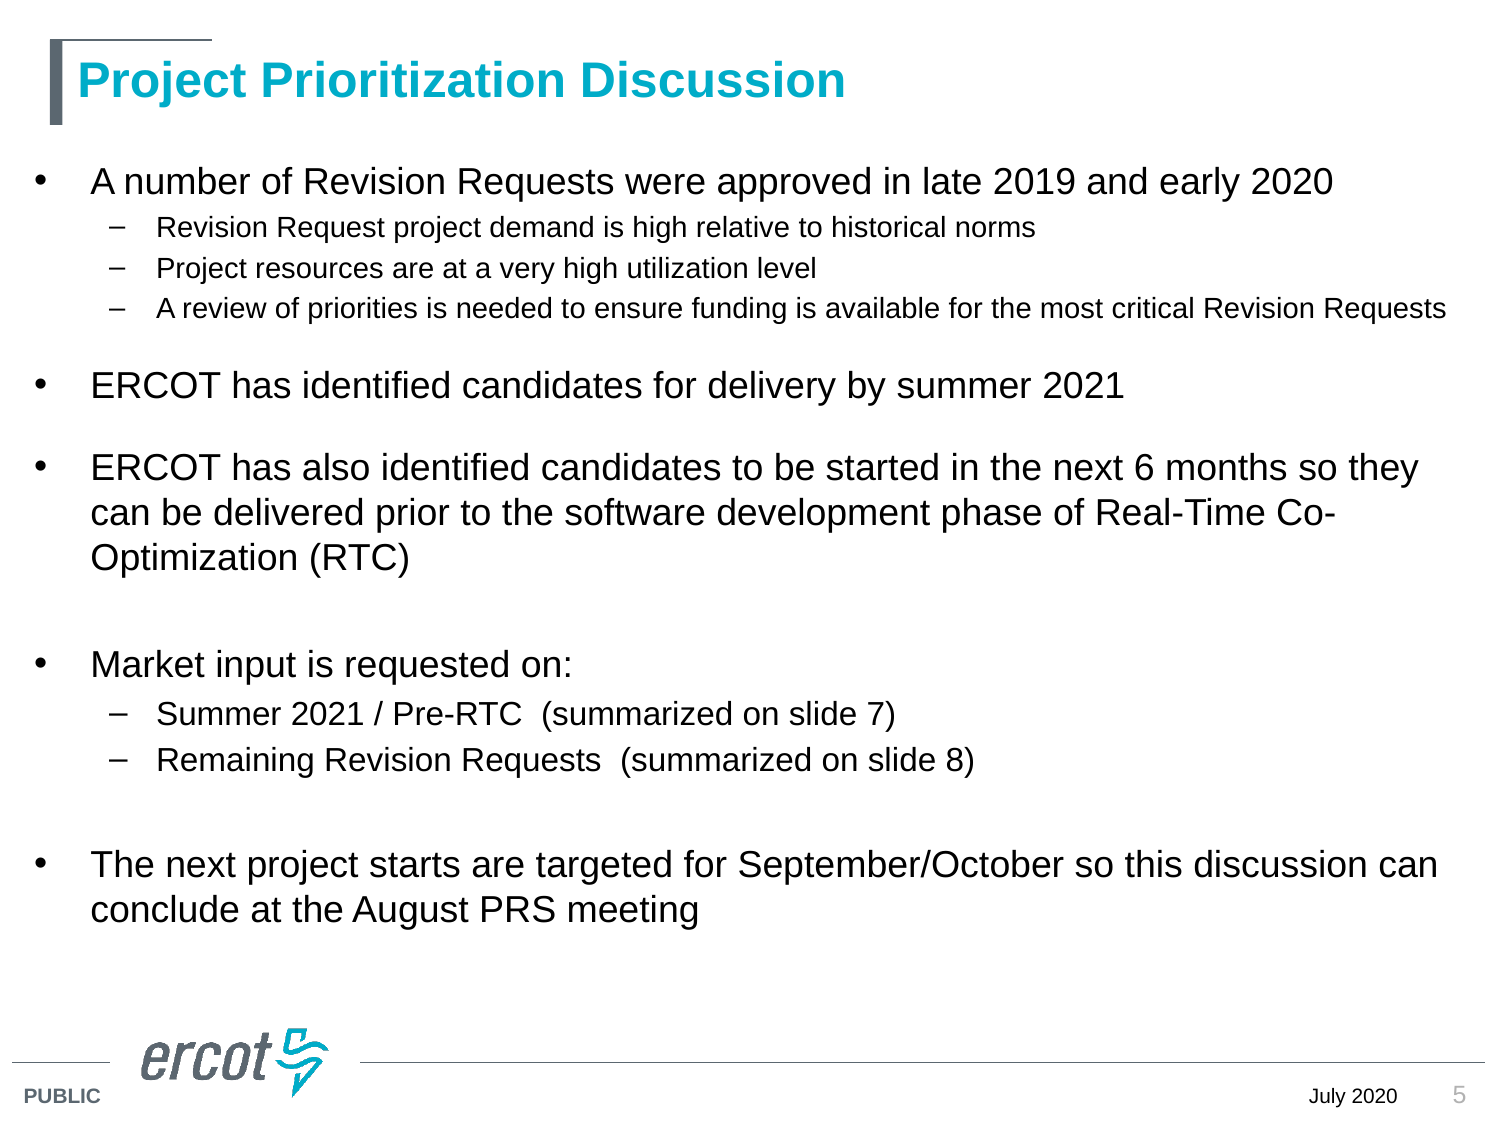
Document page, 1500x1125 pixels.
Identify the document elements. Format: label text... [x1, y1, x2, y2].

list A number of Revision Requests were approved in late 2019 and early 2020 Revision Request project demand is high relative to historical norms Project resources are at a very high utilization level A review of priorities is needed to ensure funding is available for the most critical Revision Requests ERCOT has identified candidates for delivery by summer 2021 ERCOT has also identified candidates to be started in the next 6 months so they can be delivered prior to the software development phase of Real-Time Co-Optimization (RTC) Market input is requested on: Summer 2021 / Pre-RTC (summarized on slide 7) Remaining Revision Requests (summarized on slide 8) The next project starts are targeted for September/October so this discussion can conclude at the August PRS meeting [19, 149, 1488, 988]
title Project Prioritization Discussion [62, 39, 1038, 125]
picture [137, 1024, 332, 1100]
slide_number 5 [1437, 1076, 1475, 1112]
